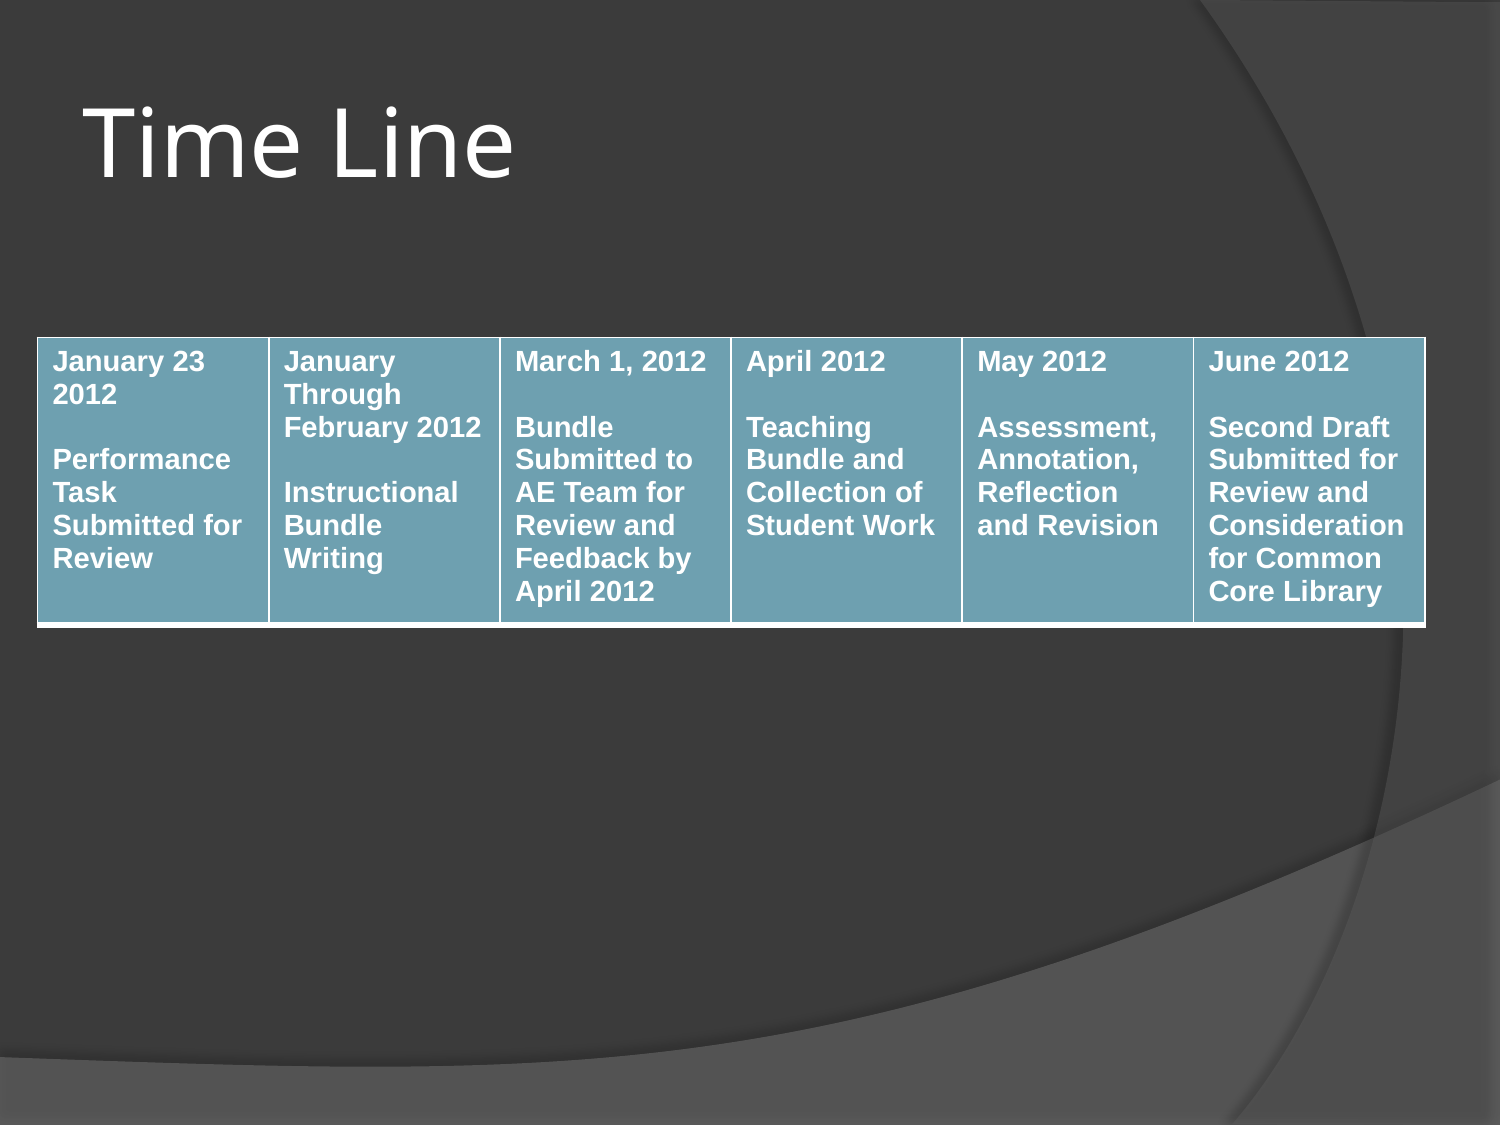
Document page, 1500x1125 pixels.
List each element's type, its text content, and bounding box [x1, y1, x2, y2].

table_header May 2012 Assessment, Annotation, Reflection and Revision [963, 338, 1193, 622]
table_header January Through February 2012 Instructional Bundle Writing [270, 338, 499, 622]
table_header June 2012 Second Draft Submitted for Review and Consideration for Common Core Library [1194, 338, 1424, 622]
table_header March 1, 2012 Bundle Submitted to AE Team for Review and Feedback by April 2012 [501, 338, 730, 622]
table_header April 2012 Teaching Bundle and Collection of Student Work [732, 338, 961, 622]
table_header January 23 2012 Performance Task Submitted for Review [38, 338, 268, 622]
title Time Line [75, 45, 1301, 233]
